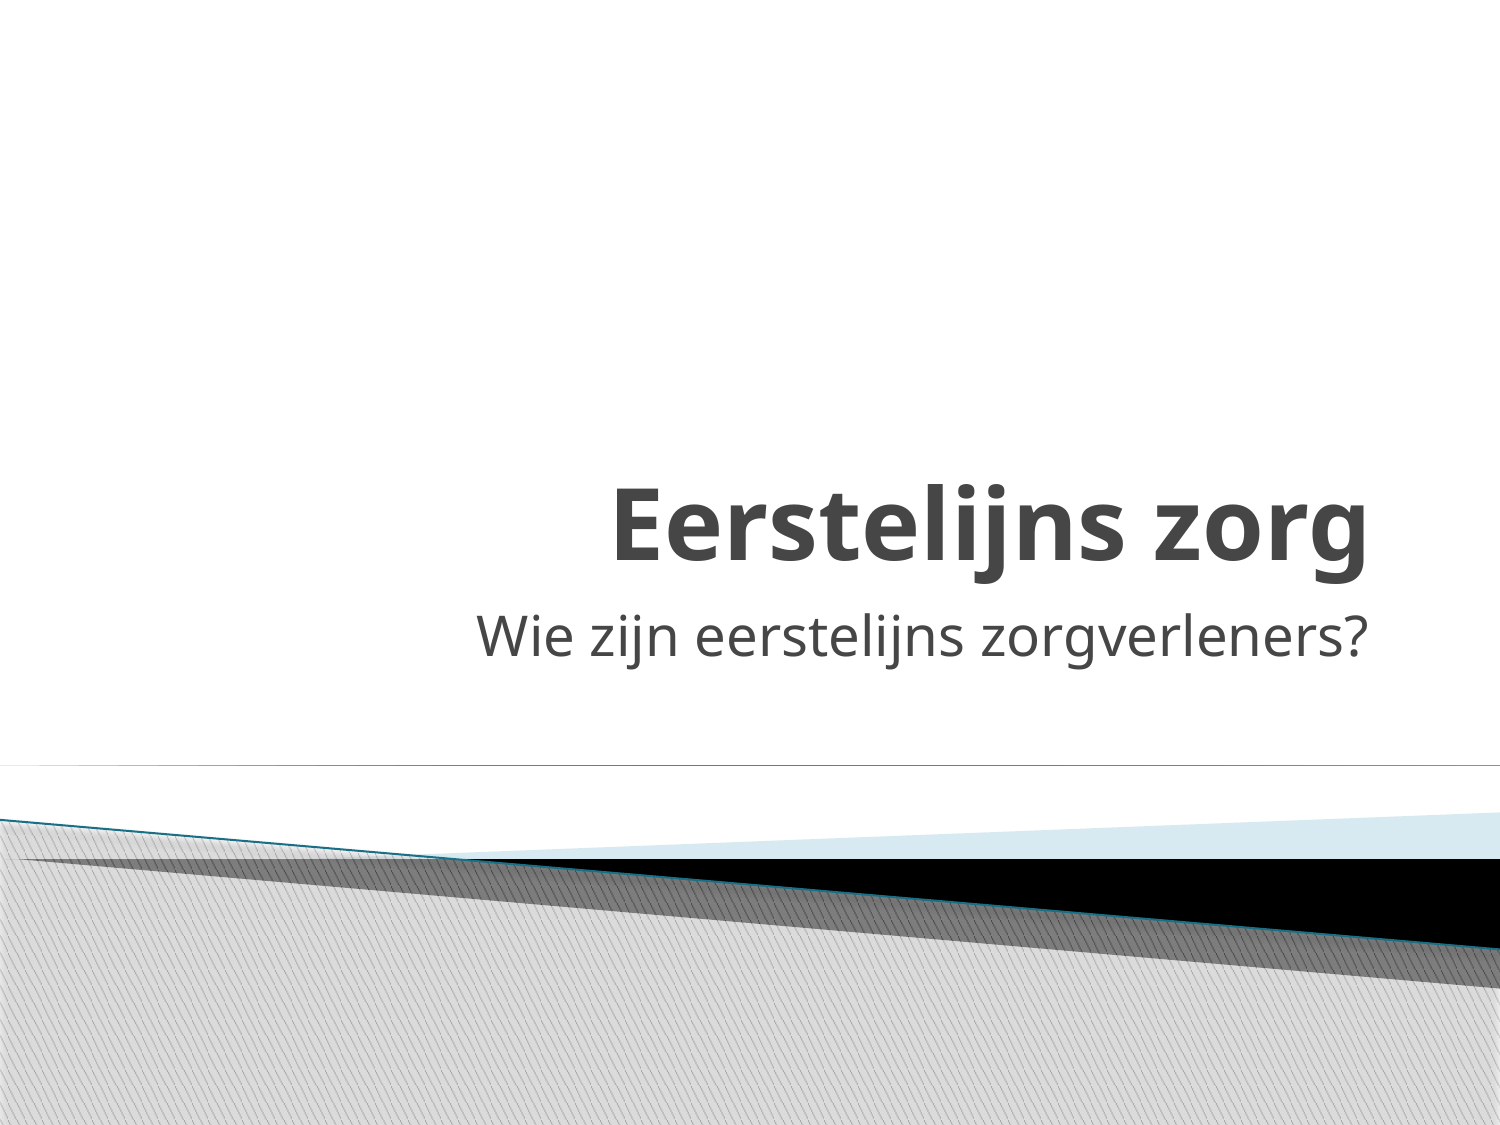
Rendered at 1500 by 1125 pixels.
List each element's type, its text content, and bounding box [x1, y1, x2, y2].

subtitle Wie zijn eerstelijns zorgverleners? [112, 592, 1388, 790]
title Eerstelijns zorg [112, 287, 1388, 588]
picture [5, 859, 1500, 989]
